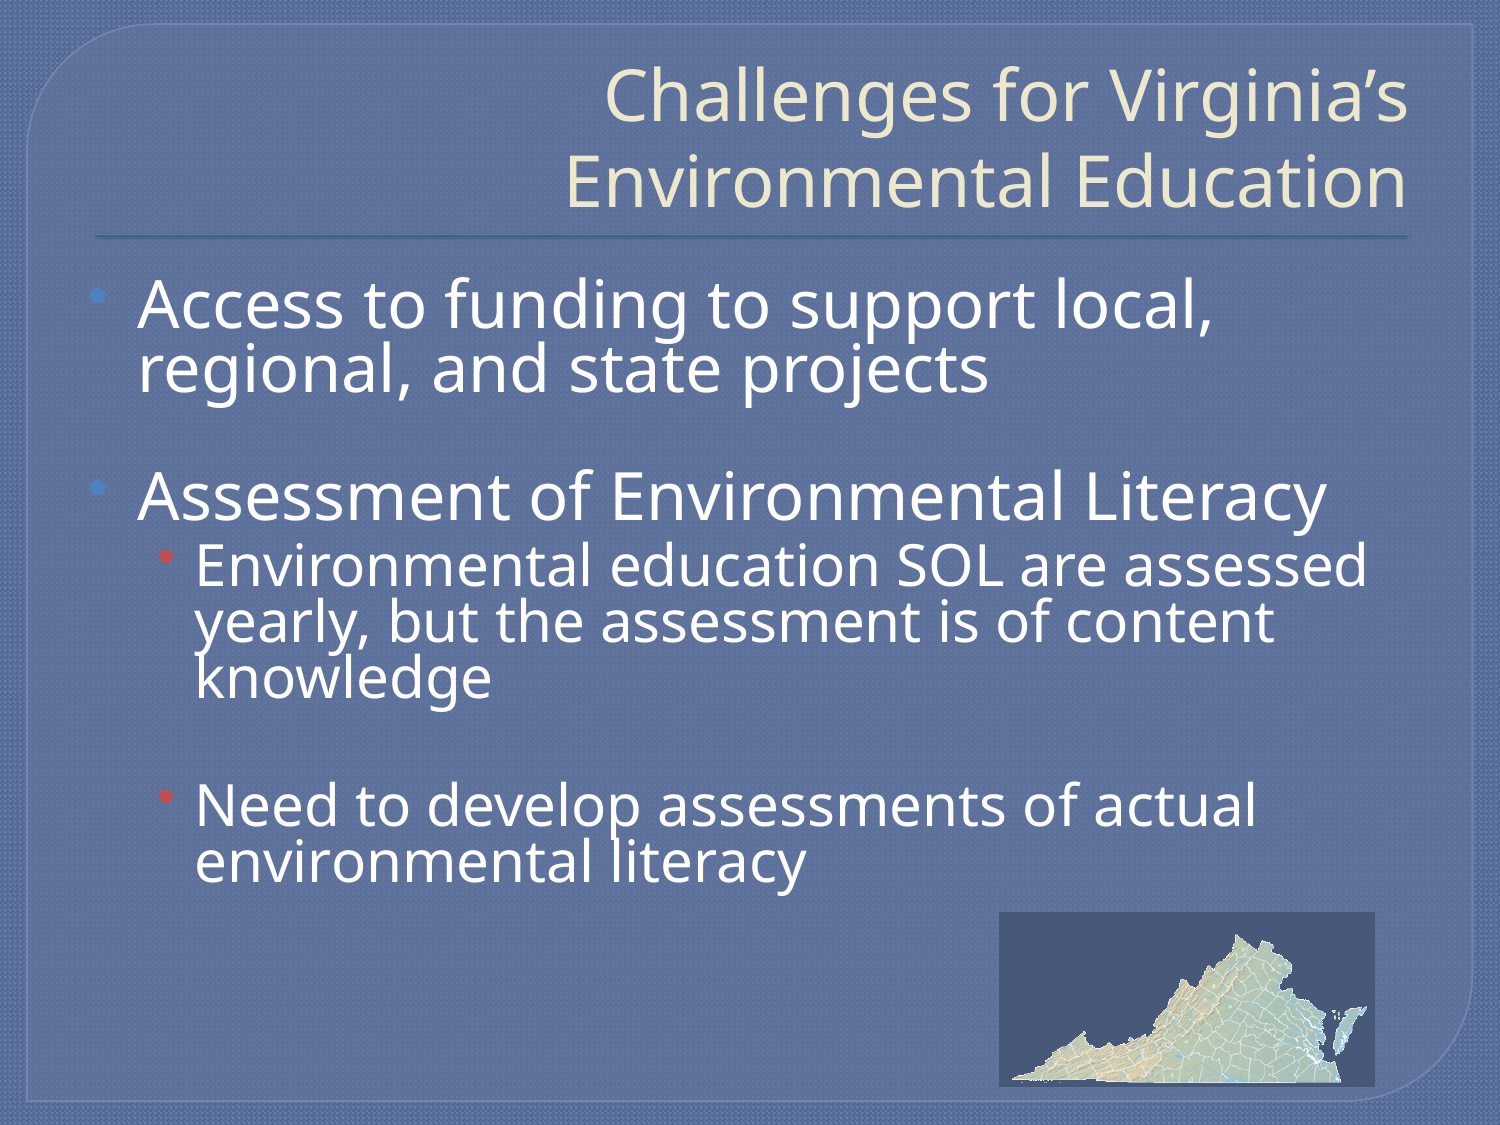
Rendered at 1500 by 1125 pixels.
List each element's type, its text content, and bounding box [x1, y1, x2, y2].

picture [999, 1013, 1375, 1087]
title Challenges for Virginia’s Environmental Education [75, 41, 1425, 230]
list Access to funding to support local, regional, and state projects Assessment of Environmental Literacy Environmental education SOL are assessed yearly, but the assessment is of content knowledge Need to develop assessments of actual environmental literacy [75, 270, 1425, 1013]
